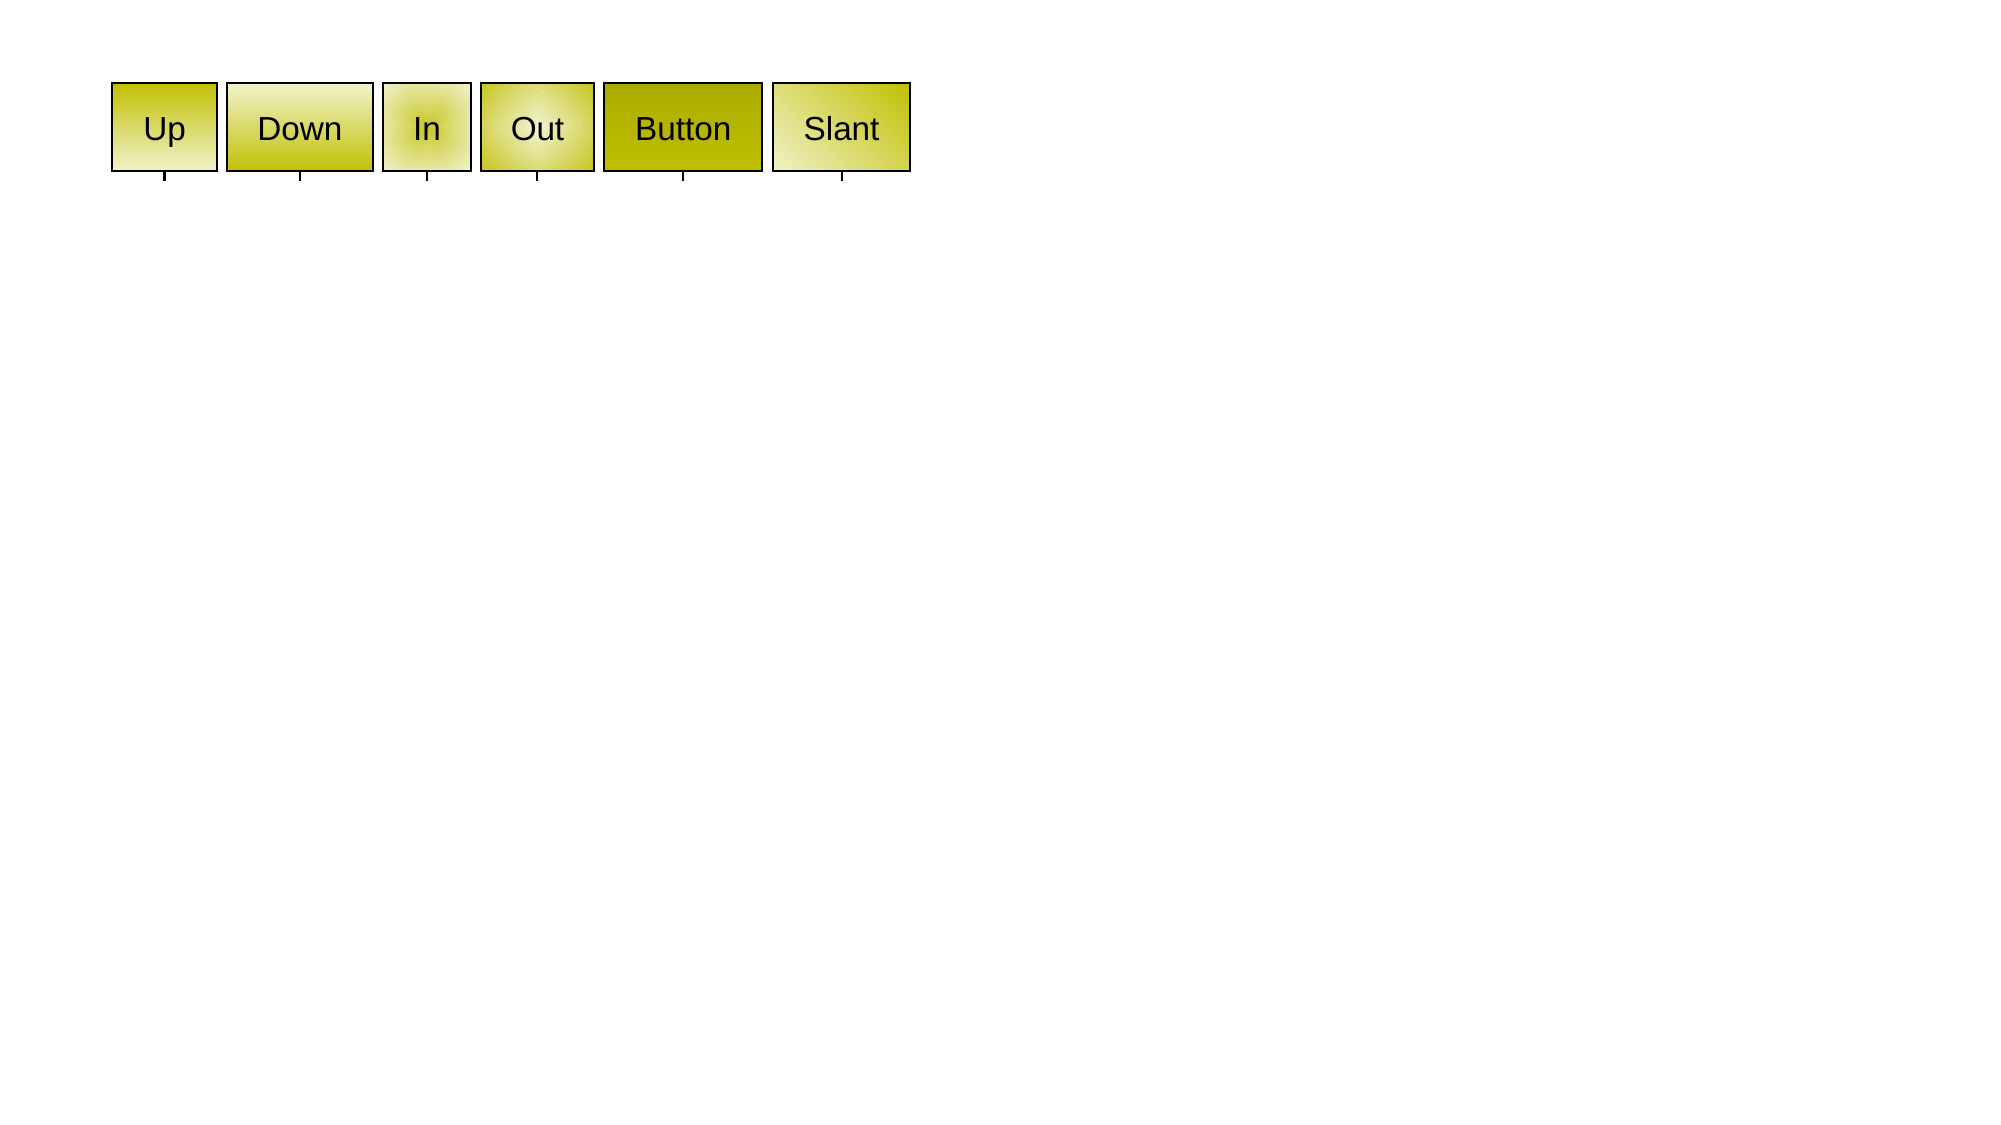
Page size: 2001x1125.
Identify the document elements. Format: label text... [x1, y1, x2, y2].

text_box Out [481, 83, 594, 171]
text_box Up [112, 83, 217, 171]
text_box Slant [772, 83, 911, 171]
text_box In [383, 83, 471, 171]
text_box Down [227, 83, 373, 171]
text_box [74, 74, 950, 182]
text_box Button [604, 83, 763, 171]
